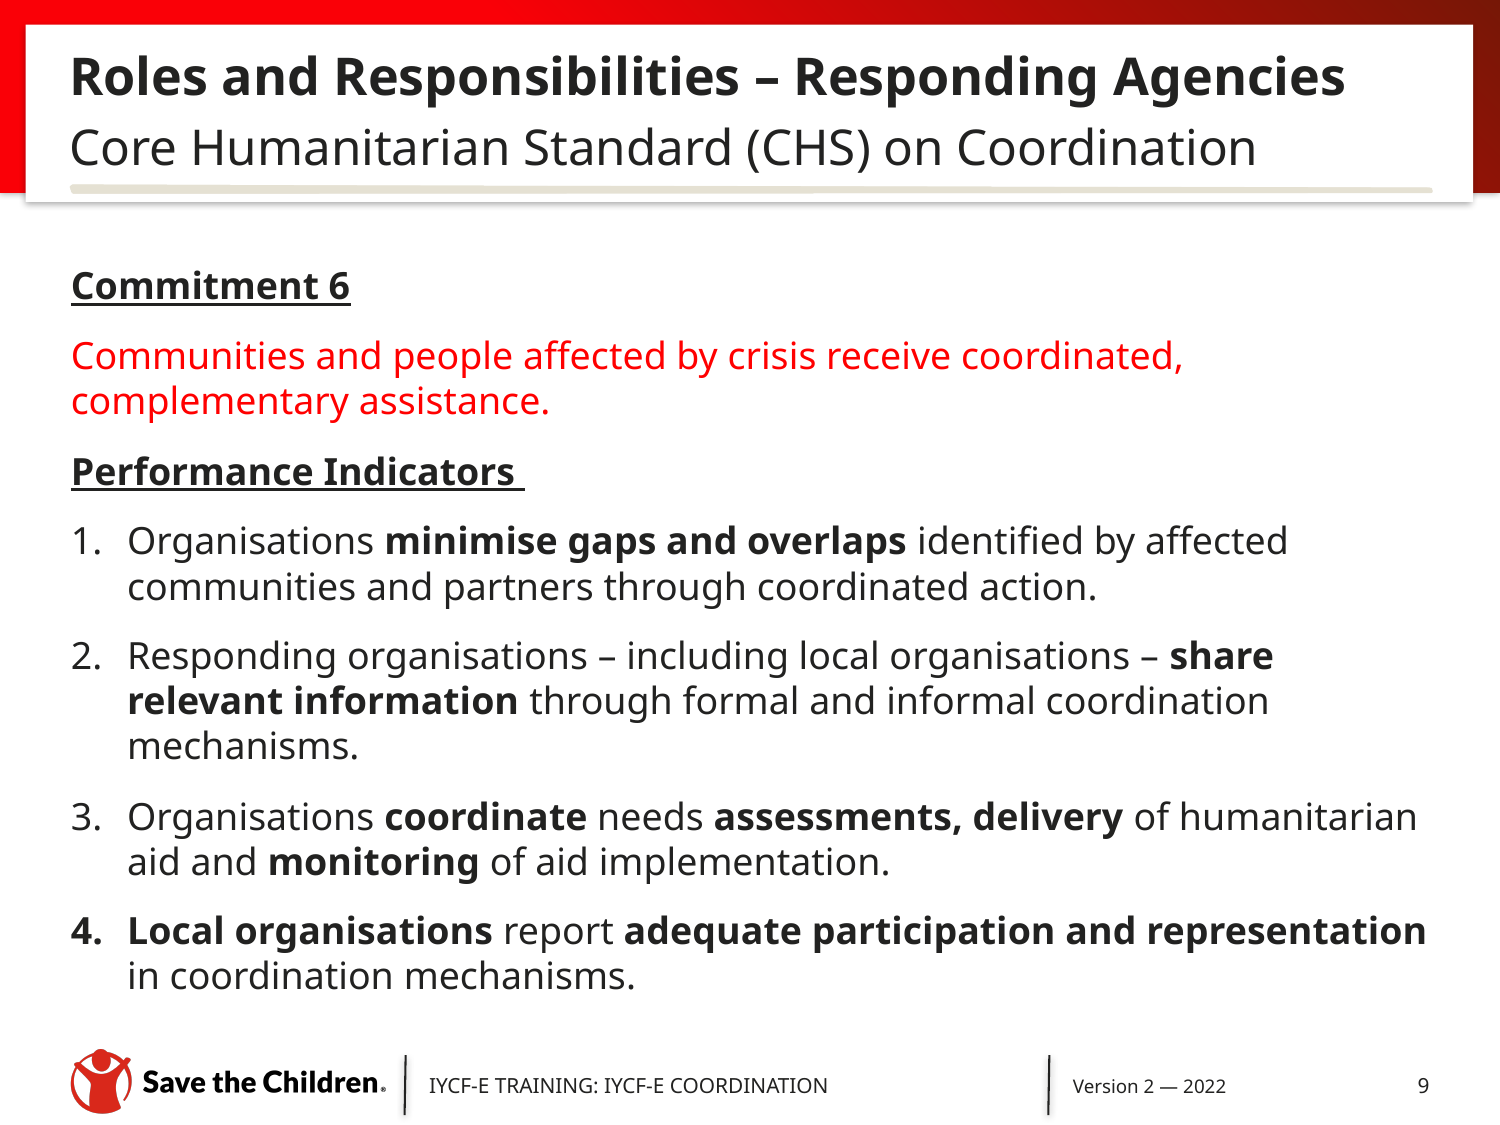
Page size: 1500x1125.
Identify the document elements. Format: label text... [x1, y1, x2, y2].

picture [69, 184, 1433, 194]
list Commitment 6 Communities and people affected by crisis receive coordinated, complementary assistance. Performance Indicators Organisations minimise gaps and overlaps identified by affected communities and partners through coordinated action. Responding organisations – including local organisations – share relevant information through formal and informal coordination mechanisms. Organisations coordinate needs assessments, delivery of humanitarian aid and monitoring of aid implementation. Local organisations report adequate participation and representation in coordination mechanisms. [70, 262, 1429, 1035]
footer IYCF-E TRAINING: IYCF-E COORDINATION [414, 1056, 1042, 1117]
title Roles and Responsibilities – Responding Agencies [69, 33, 1429, 115]
slide_number 9 [1318, 1056, 1445, 1117]
picture [59, 1037, 400, 1125]
slide_number Version 2 — 2022 [1057, 1056, 1318, 1117]
list Core Humanitarian Standard (CHS) on Coordination [69, 115, 1429, 176]
